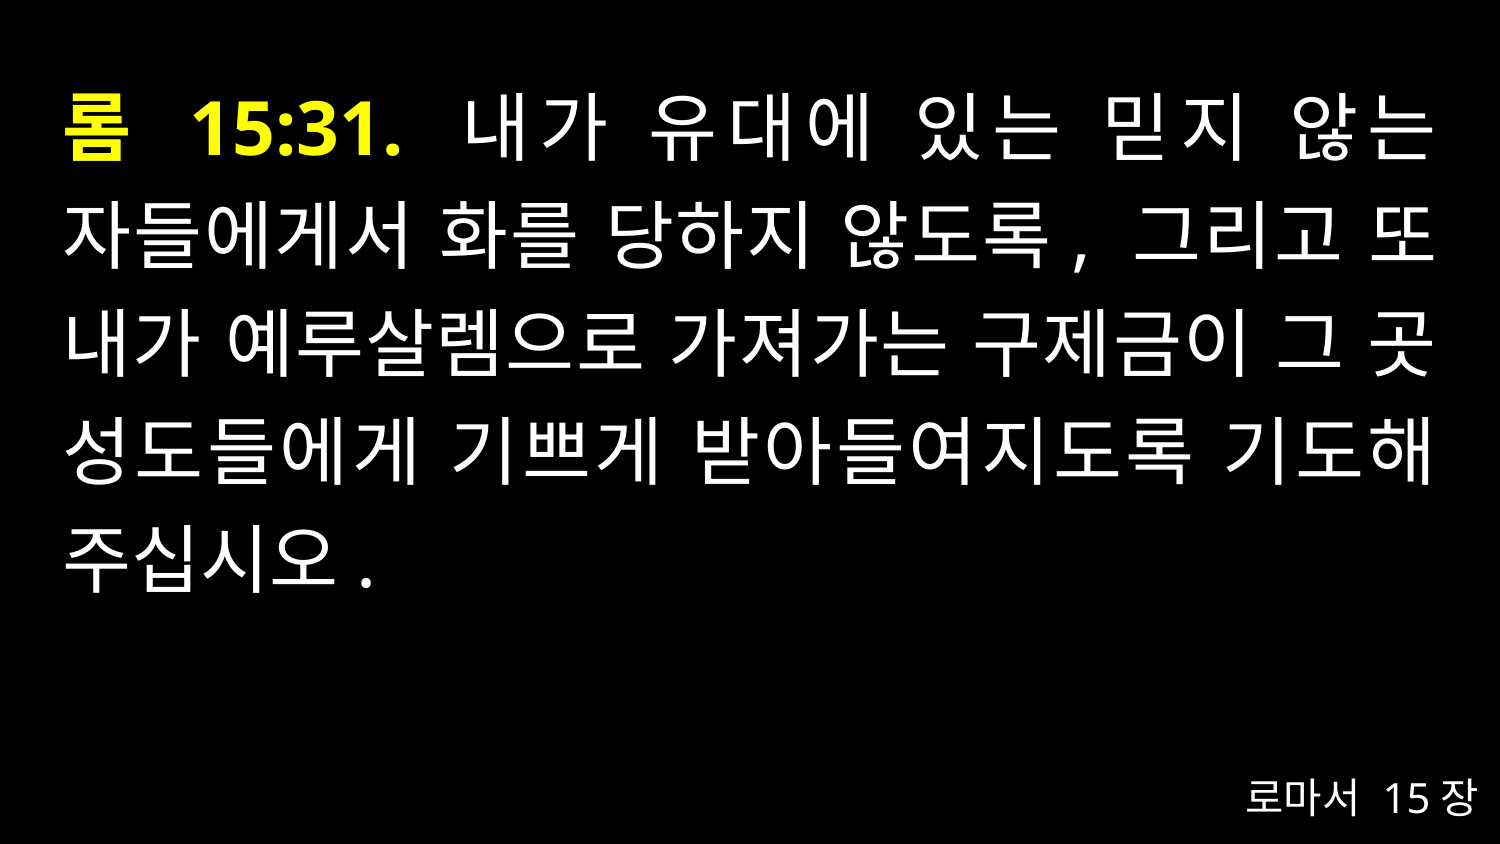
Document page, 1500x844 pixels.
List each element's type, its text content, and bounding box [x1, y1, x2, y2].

title 롬 15:31. 내가 유대에 있는 믿지 않는 자들에게서 화를 당하지 않도록, 그리고 또 내가 예루살렘으로 가져가는 구제금이 그 곳 성도들에게 기쁘게 받아들여지도록 기도해 주십시오. [0, 0, 1500, 844]
subtitle 로마서 15장 [916, 770, 1500, 844]
